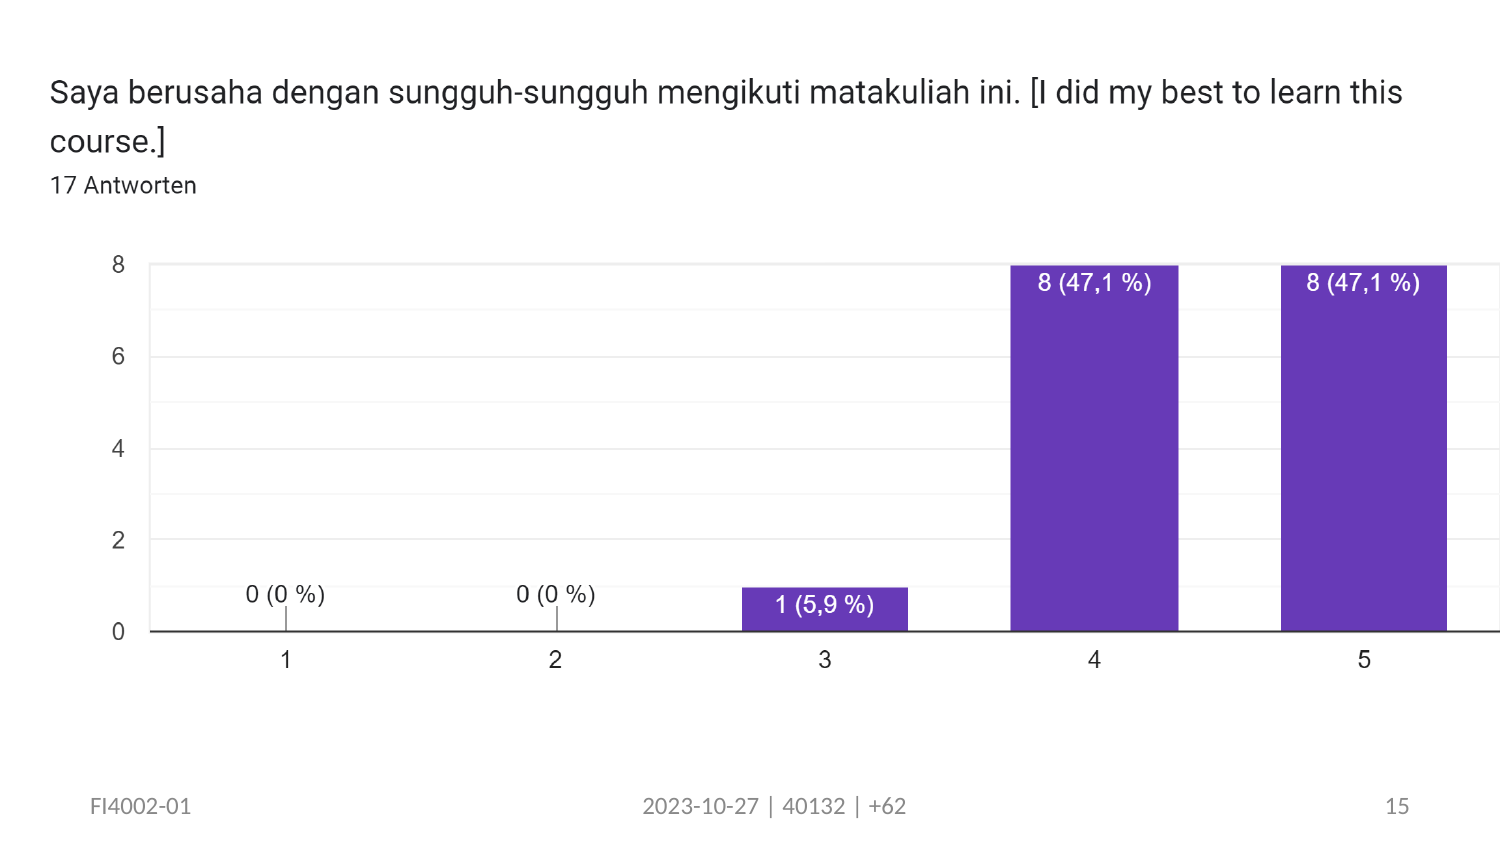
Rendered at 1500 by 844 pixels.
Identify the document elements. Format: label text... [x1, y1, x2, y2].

picture [0, 21, 1500, 785]
footer 2023-10-27 | 40132 | +62 [600, 793, 950, 827]
slide_number FI4002-01 [75, 793, 525, 827]
slide_number 15 [1074, 793, 1425, 827]
